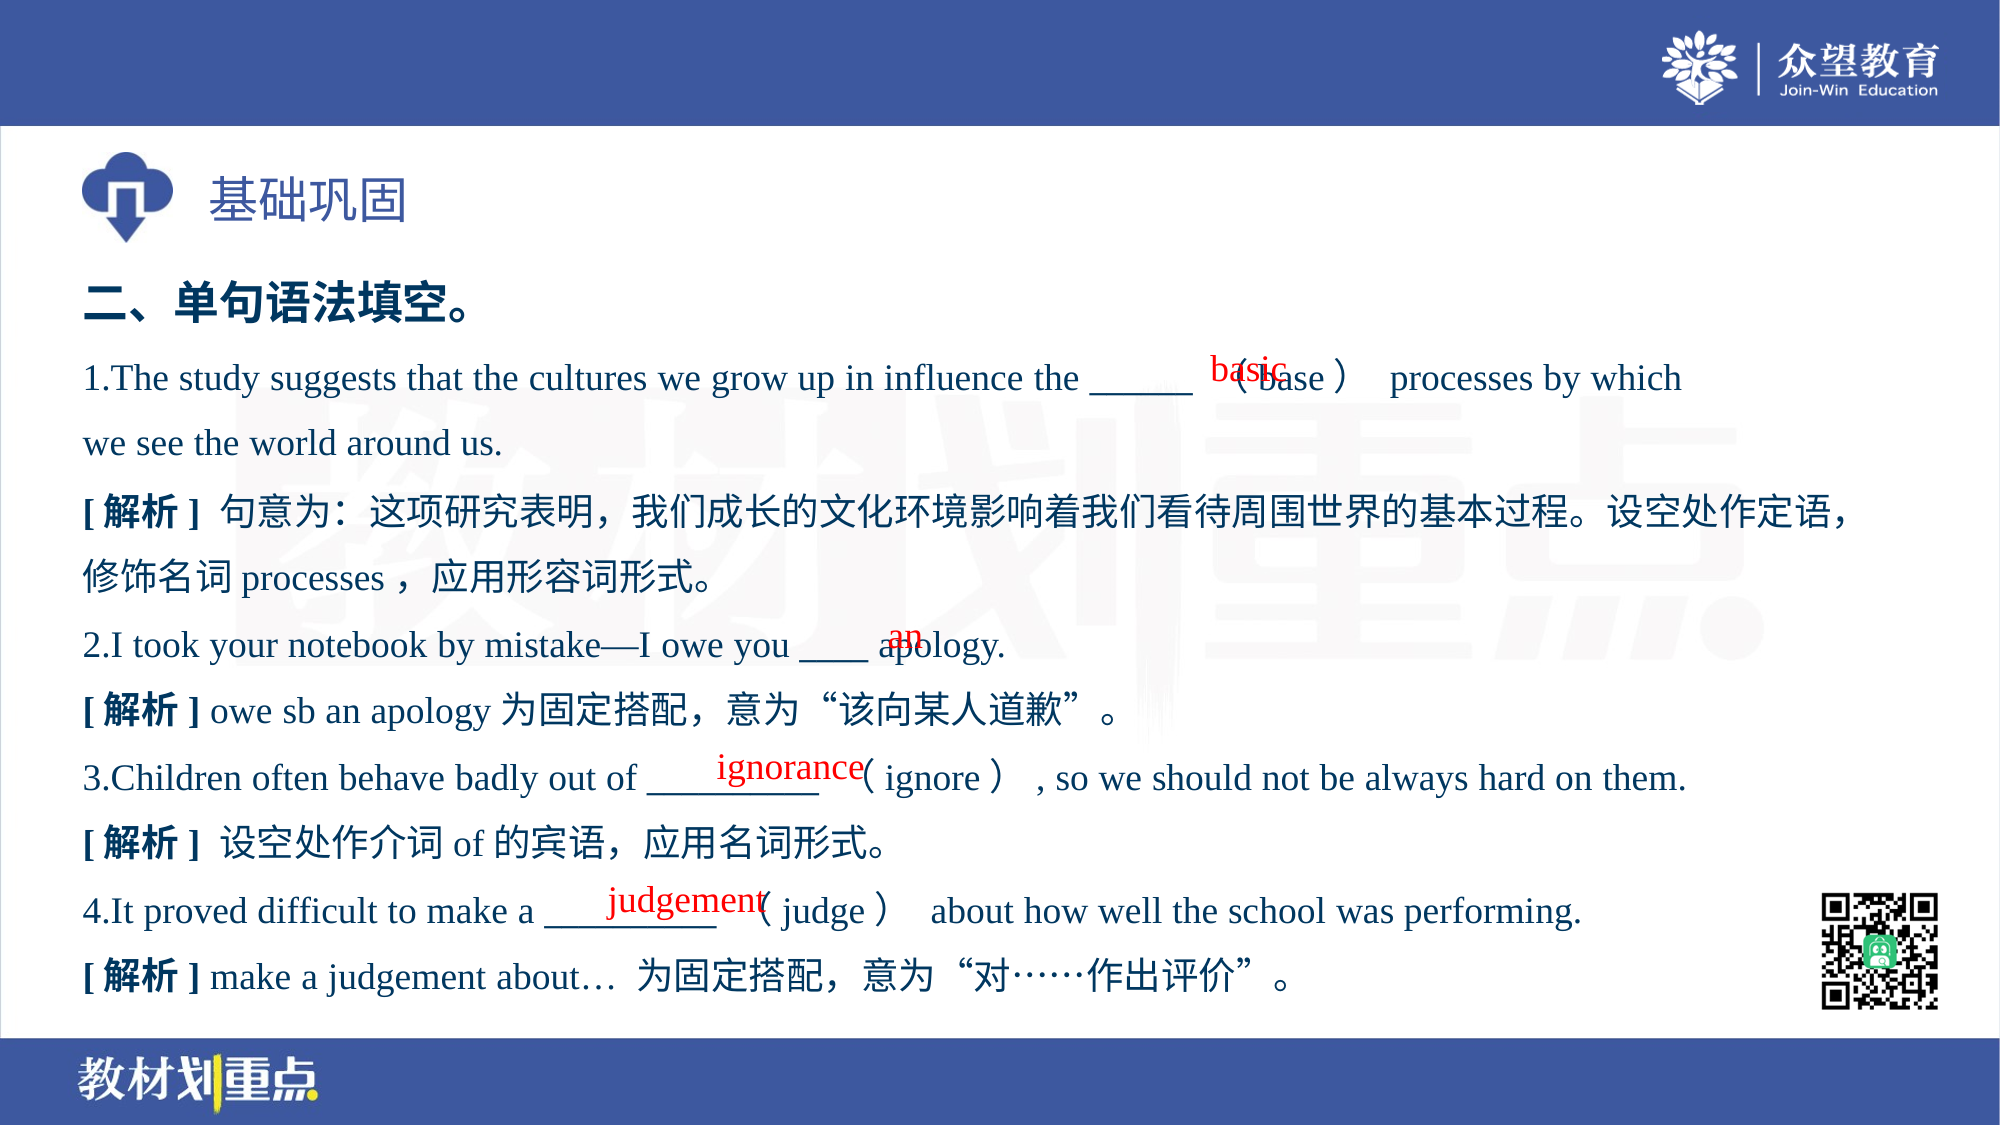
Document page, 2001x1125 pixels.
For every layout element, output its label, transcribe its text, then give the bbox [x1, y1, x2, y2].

text_box 4.It proved difficult to make a __________ （judge） about how well the school was performing. [82, 866, 1817, 924]
text_box [解析] make a judgement about… 为固定搭配，意为“对……作出评价”。 [82, 932, 1817, 991]
text_box 1.The study suggests that the cultures we grow up in influence the ______ （base） processes by which we see the world around us. [82, 329, 1817, 456]
text_box [解析] owe sb an apology为固定搭配，意为“该向某人道歉”。 [82, 666, 1817, 725]
text_box an [874, 591, 937, 650]
text_box judgement [594, 855, 780, 914]
text_box basic [1196, 324, 1302, 383]
picture [0, 0, 2000, 1125]
text_box [解析] 句意为：这项研究表明，我们成长的文化环境影响着我们看待周围世界的基本过程。设空处作定语， 修饰名词processes，应用形容词形式。 [82, 464, 1817, 591]
text_box 二、单句语法填空。 [82, 247, 1817, 329]
text_box [解析] 设空处作介词of的宾语，应用名词形式。 [82, 799, 1817, 858]
text_box 3.Children often behave badly out of __________ （ignore）, so we should not be always hard on them. [82, 733, 1827, 791]
text_box 2.I took your notebook by mistake—I owe you ____ apology. [82, 599, 1817, 658]
text_box ignorance [703, 722, 879, 781]
